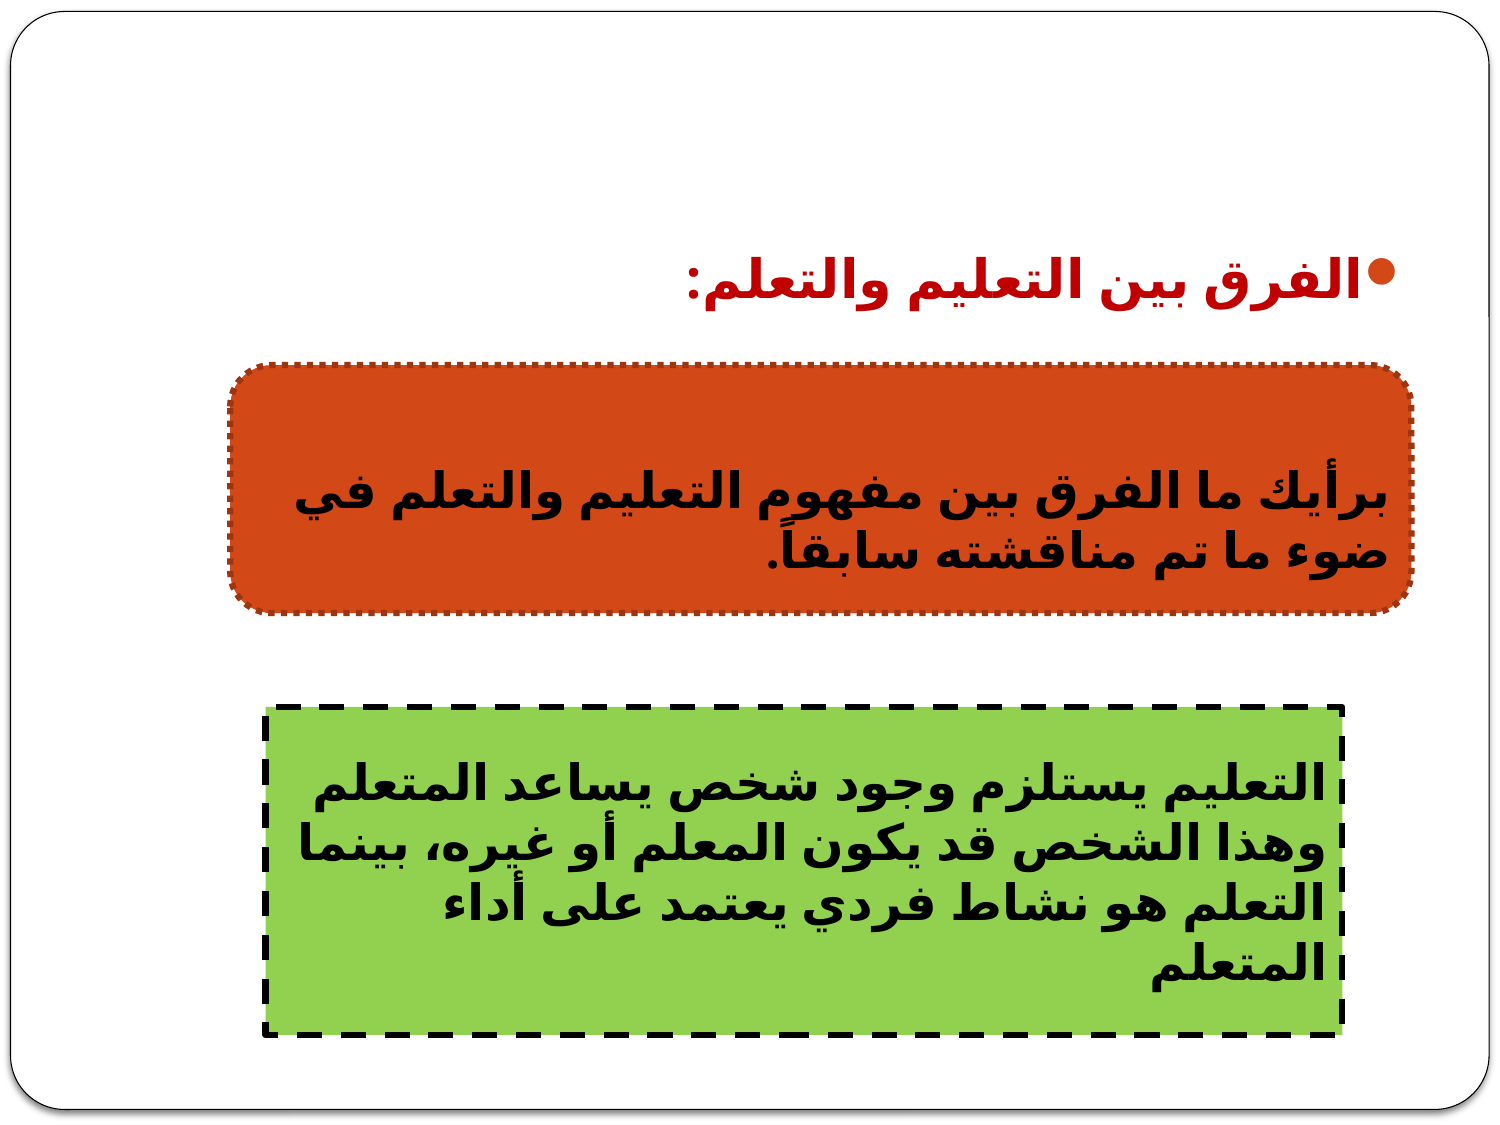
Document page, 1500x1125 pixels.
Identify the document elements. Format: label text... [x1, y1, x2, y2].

text_box [229, 364, 1413, 615]
text_box التعليم يستلزم وجود شخص يساعد المتعلم وهذا الشخص قد يكون المعلم أو غيره، بينما التعلم هو نشاط فردي يعتمد على أداء المتعلم [265, 706, 1343, 1036]
list الفرق بين التعليم والتعلم: [150, 237, 1425, 988]
text_box برأيك ما الفرق بين مفهوم التعليم والتعلم في ضوء ما تم مناقشته سابقاً. [230, 451, 1406, 586]
